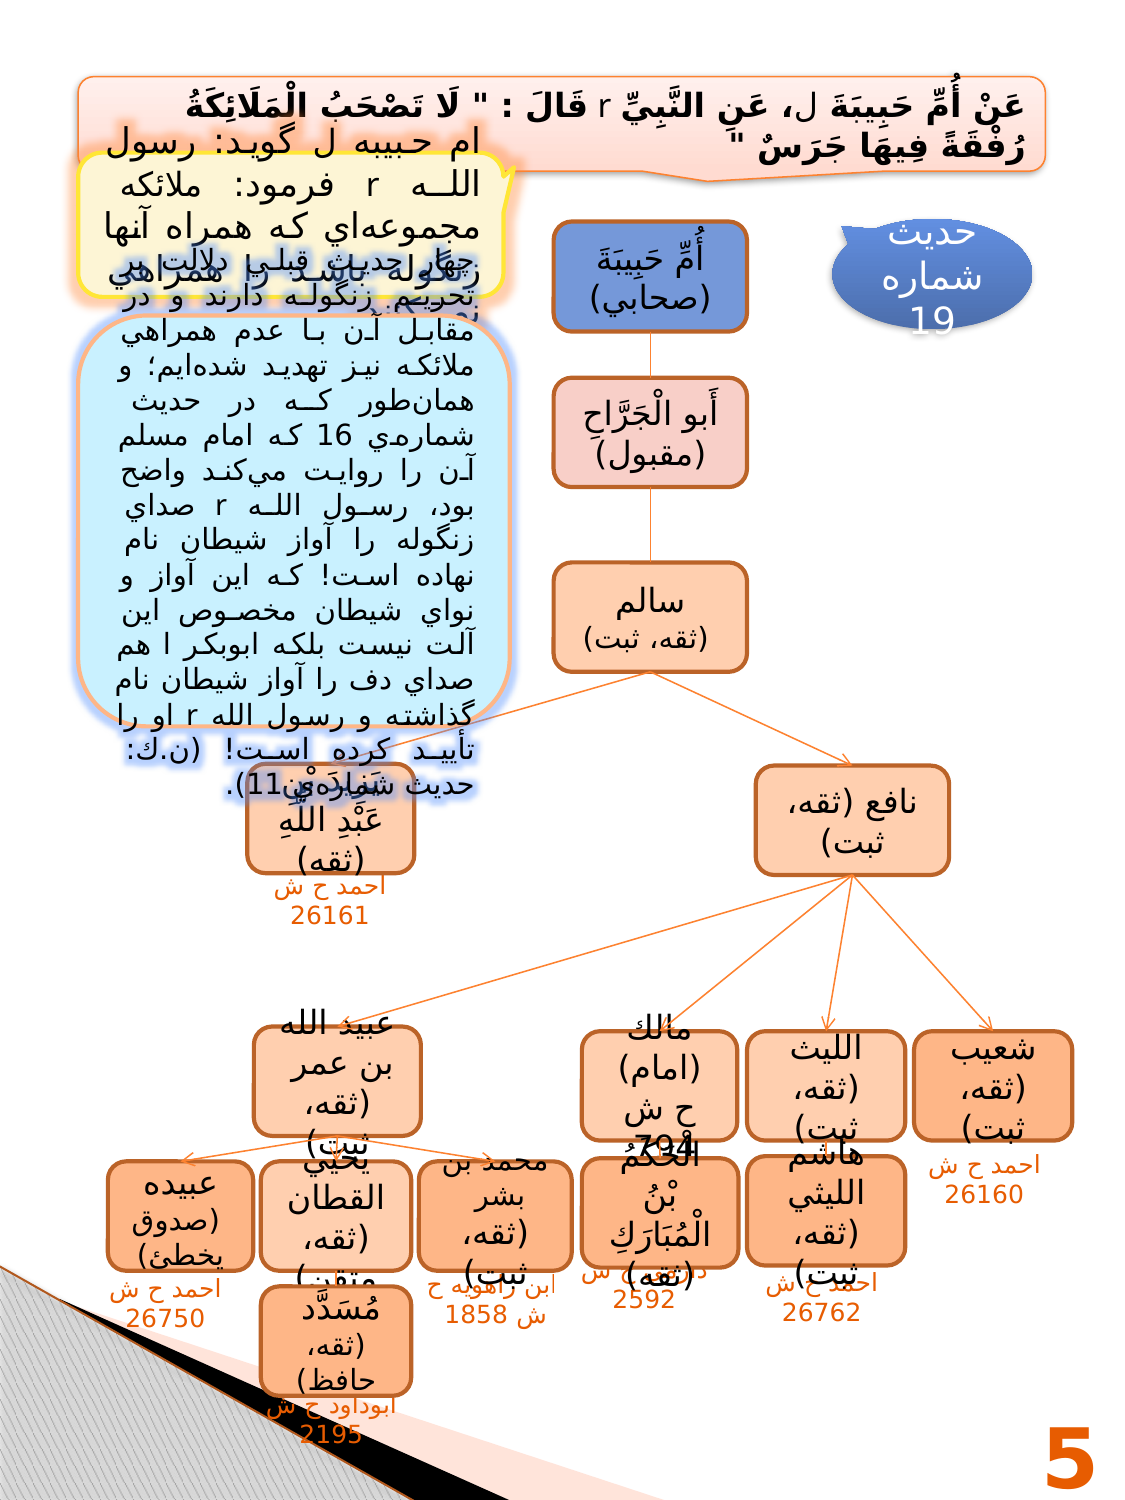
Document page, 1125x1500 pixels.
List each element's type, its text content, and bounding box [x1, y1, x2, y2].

text_box چهار حديث قبلي دلالت بر تحريم زنگوله دارند و در مقابل آن با عدم همراهي ملائكه نيز تهديد شده‌ايم؛ و همان‌طور كه در حديث شماره‌ي 16 كه امام مسلم آن را روايت مي‌كند واضح بود، رسول الله r صداي زنگوله را آواز شيطان نام نهاده است! كه اين آواز و نواي شيطان مخصوص اين آلت نيست بلكه ابوبكر ا هم صداي دف را آواز شيطان نام گذاشته و رسول الله r او را تأييد كرده است! (ن.ك: حديث شماره‌ي 11). [75, 313, 512, 729]
text_box ام حبيبه ل گويد: رسول الله r فرمود: ملائكه مجموعه‌اي كه همراه آنها زنگوله‌ باشد را همراهي نمي‌كنند. [76, 150, 517, 299]
text_box نافع (ثقه، ثبت) [753, 763, 952, 878]
text_box أَبو الْجَرَّاحِ (مقبول) [551, 375, 750, 490]
text_box يحيي القطان (ثقه، متقن) [258, 1171, 414, 1273]
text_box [387, 299, 481, 304]
text_box سالم (ثقه، ثبت) [551, 560, 750, 674]
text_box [659, 874, 853, 1032]
text_box دارمي ح ش 2592 [554, 1251, 734, 1317]
text_box يَزِيدَ بْنِ عَبْدِ اللَّهِ (ثقه) [245, 761, 417, 876]
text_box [117, 299, 157, 304]
text_box عبيده (صدوق يخطئ) [105, 1159, 256, 1273]
text_box ابوداود ح ش 2195 [228, 1385, 434, 1452]
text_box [844, 882, 1002, 1024]
text_box مُسَدَّد (ثقه، حافظ) [258, 1284, 414, 1398]
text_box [704, 617, 799, 821]
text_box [330, 671, 651, 765]
text_box الليث (ثقه، ثبت) [744, 1032, 908, 1143]
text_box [180, 1135, 338, 1162]
text_box احمد ح ش 26161 [233, 868, 334, 931]
text_box [102, 1335, 228, 1406]
text_box وكيع (ثقه) [77, 139, 529, 172]
text_box مالك (امام) ح ش 794 [579, 1036, 740, 1143]
text_box عبيد الله بن عمر (ثقه، ثبت) [251, 1024, 423, 1134]
text_box [309, 1452, 399, 1500]
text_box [339, 1135, 496, 1162]
text_box احمد ح ش 26750 [75, 1269, 255, 1335]
text_box أُمِّ حَبِيبَةَ (صحابي) [551, 219, 750, 334]
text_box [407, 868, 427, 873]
text_box هاشم الليثي (ثقه، ثبت) [744, 1154, 908, 1268]
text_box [164, 299, 191, 304]
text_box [278, 299, 380, 304]
text_box 58 [1001, 1397, 1125, 1500]
text_box الْحَكَمُ بْنُ الْمُبَارَكِ (ثقه) [579, 1156, 741, 1270]
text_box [337, 874, 658, 1027]
text_box حديث شماره 19 [832, 218, 1033, 330]
text_box اابن راهويه ح ش 1858 [392, 1265, 599, 1332]
text_box محمد بن بشر (ثقه، ثبت) [416, 1159, 574, 1273]
text_box شعيب (ثقه، ثبت) [911, 1029, 1075, 1143]
text_box احمد ح ش 26160 [894, 1145, 1074, 1212]
text_box احمد ح ش 26762 [736, 1263, 907, 1330]
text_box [199, 299, 270, 304]
text_box عَنْ أُمِّ حَبِيبَةَ ل، عَنِ النَّبِيِّ r قَالَ : " لَا تَصْحَبُ الْمَلَائِكَةُ رُفْقَةً فِيهَا جَرَسٌ " [77, 75, 1047, 183]
text_box [3, 1276, 75, 1320]
text_box احمد ح ش 8585 [77, 142, 526, 172]
